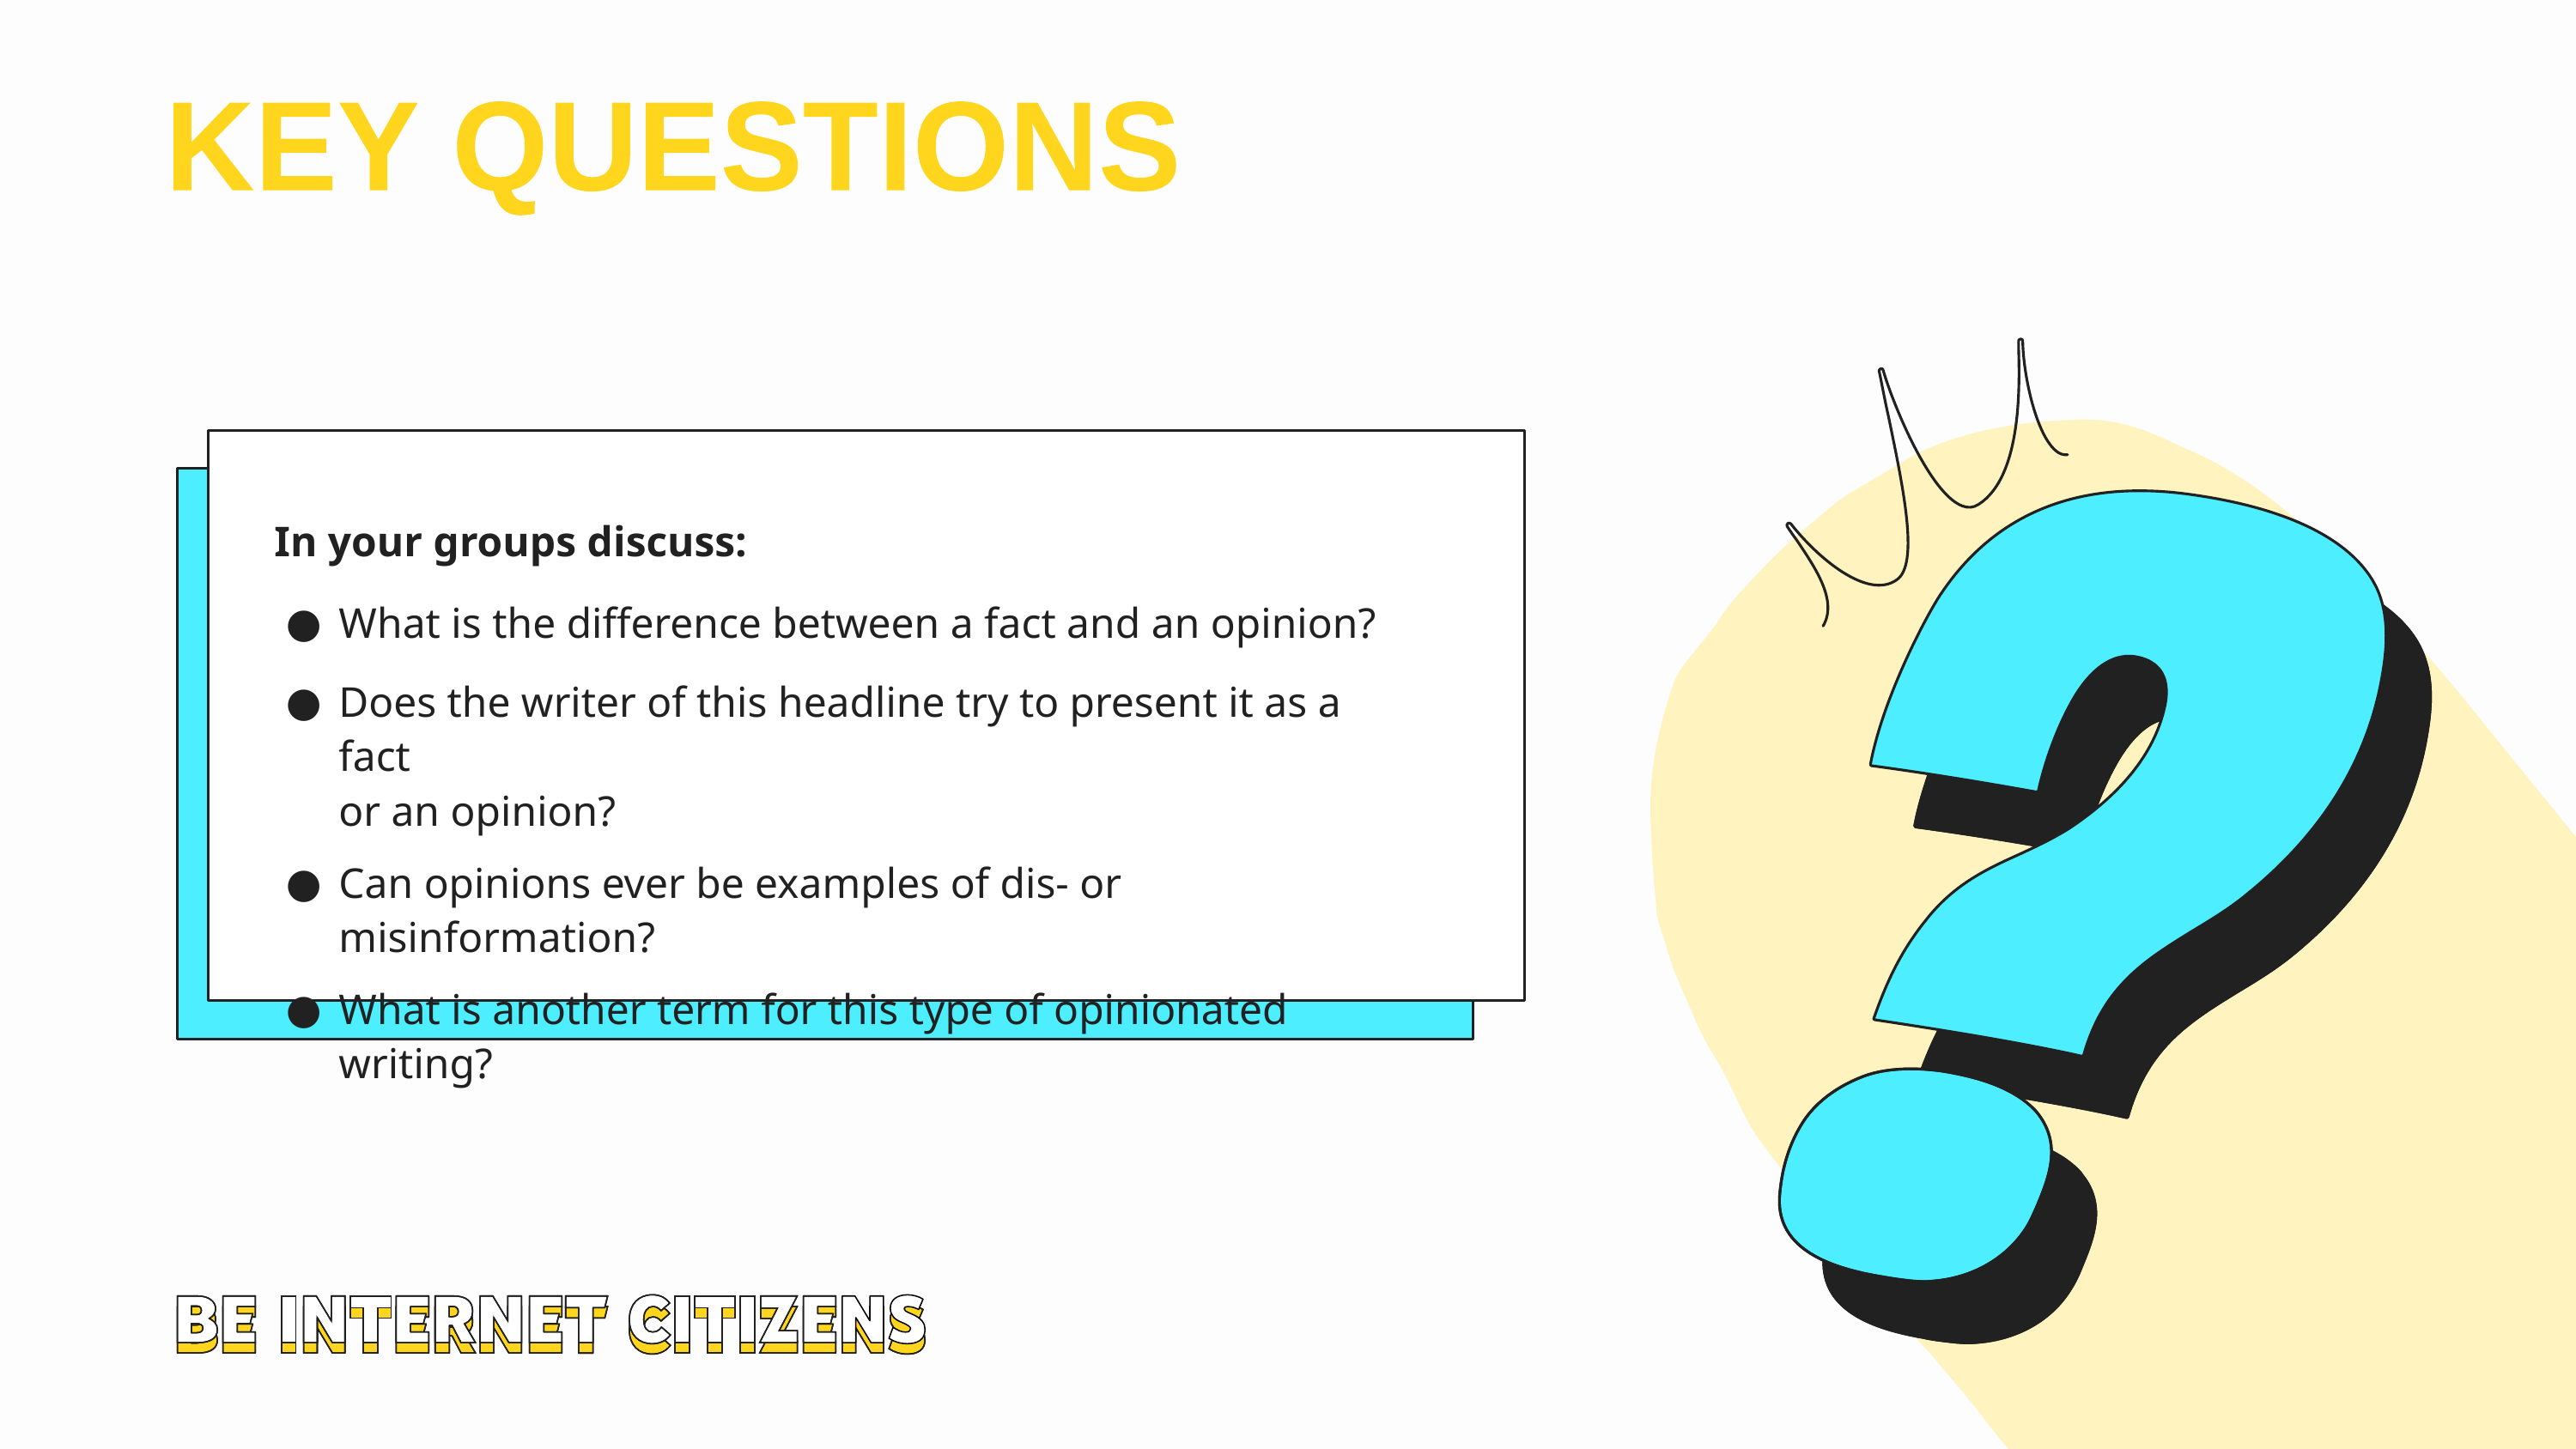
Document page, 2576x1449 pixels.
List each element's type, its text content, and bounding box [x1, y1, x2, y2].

text_box [1650, 561, 1769, 1153]
text_box [1419, 1001, 1473, 1040]
text_box [208, 430, 1525, 1001]
text_box [1926, 666, 2576, 1449]
text_box In your groups discuss: What is the difference between a fact and an opinion? Does the writer of this headline try to present it as a fact or an opinion? Can opinions ever be examples of dis- or misinformation? What is another term for this type of opinionated writing? [261, 497, 1419, 1100]
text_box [1773, 338, 2433, 1344]
text_box [177, 468, 261, 1040]
